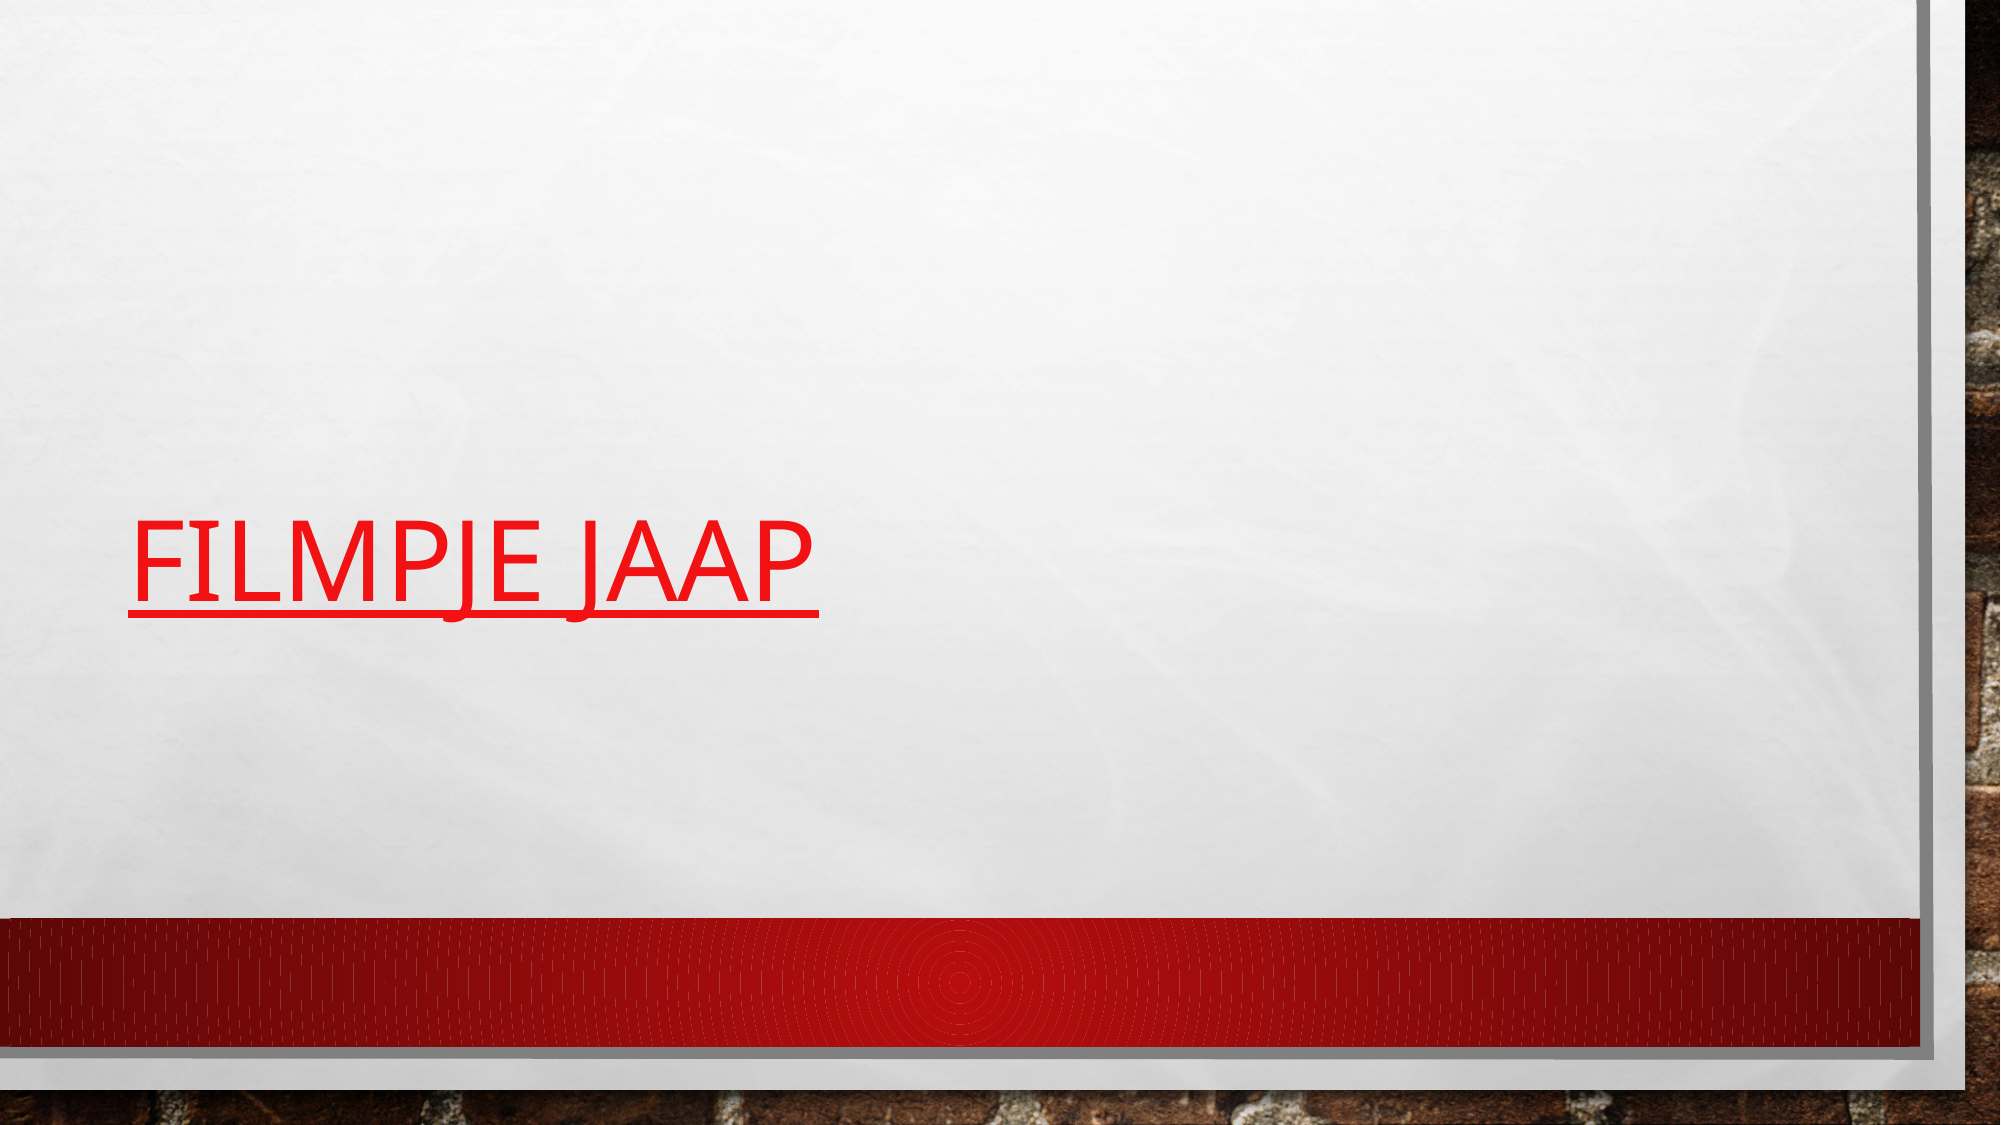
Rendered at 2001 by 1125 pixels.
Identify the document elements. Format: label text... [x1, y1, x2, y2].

title filmpje jaap [112, 112, 1818, 637]
picture [0, 0, 2000, 1125]
